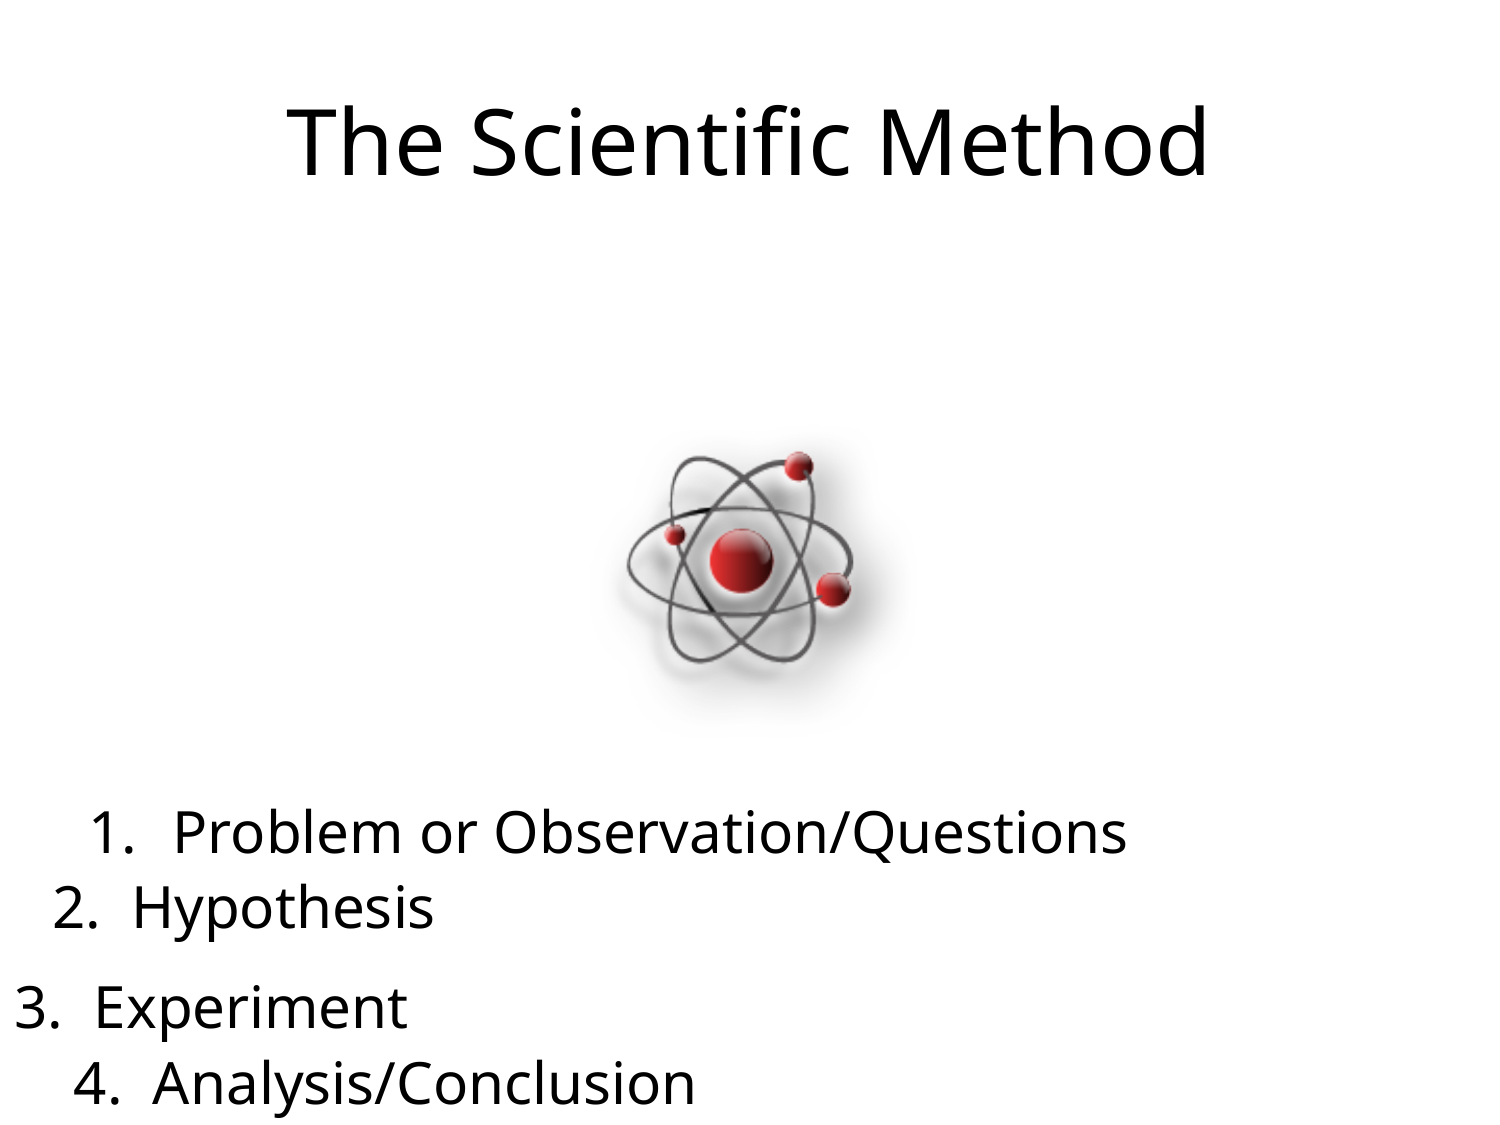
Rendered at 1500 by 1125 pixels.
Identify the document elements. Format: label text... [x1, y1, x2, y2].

text_box Problem or Observation/Questions [73, 787, 1144, 873]
picture [599, 412, 901, 713]
text_box 2. Hypothesis [37, 862, 451, 948]
text_box 4. Analysis/Conclusion [59, 1039, 713, 1124]
text_box 3. Experiment [0, 962, 838, 1048]
title The Scientific Method [75, 45, 1425, 233]
